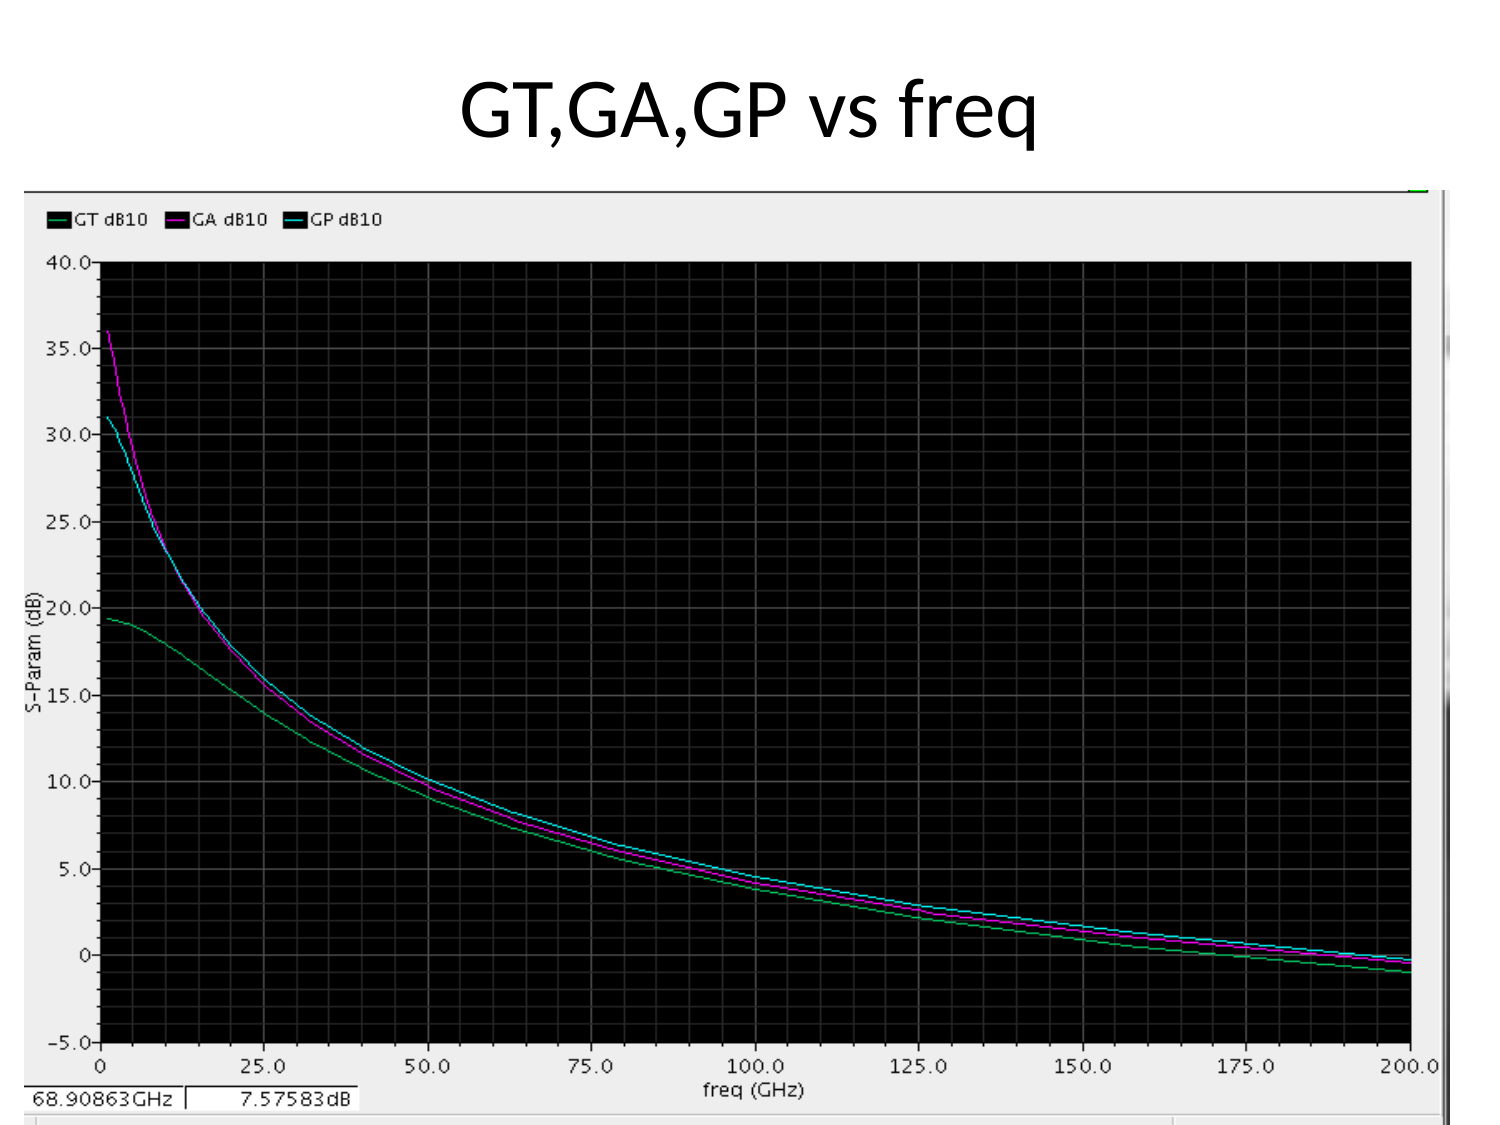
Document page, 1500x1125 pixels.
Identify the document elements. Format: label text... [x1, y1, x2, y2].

title GT,GA,GP vs freq [75, 45, 1425, 163]
picture [24, 190, 1451, 1125]
